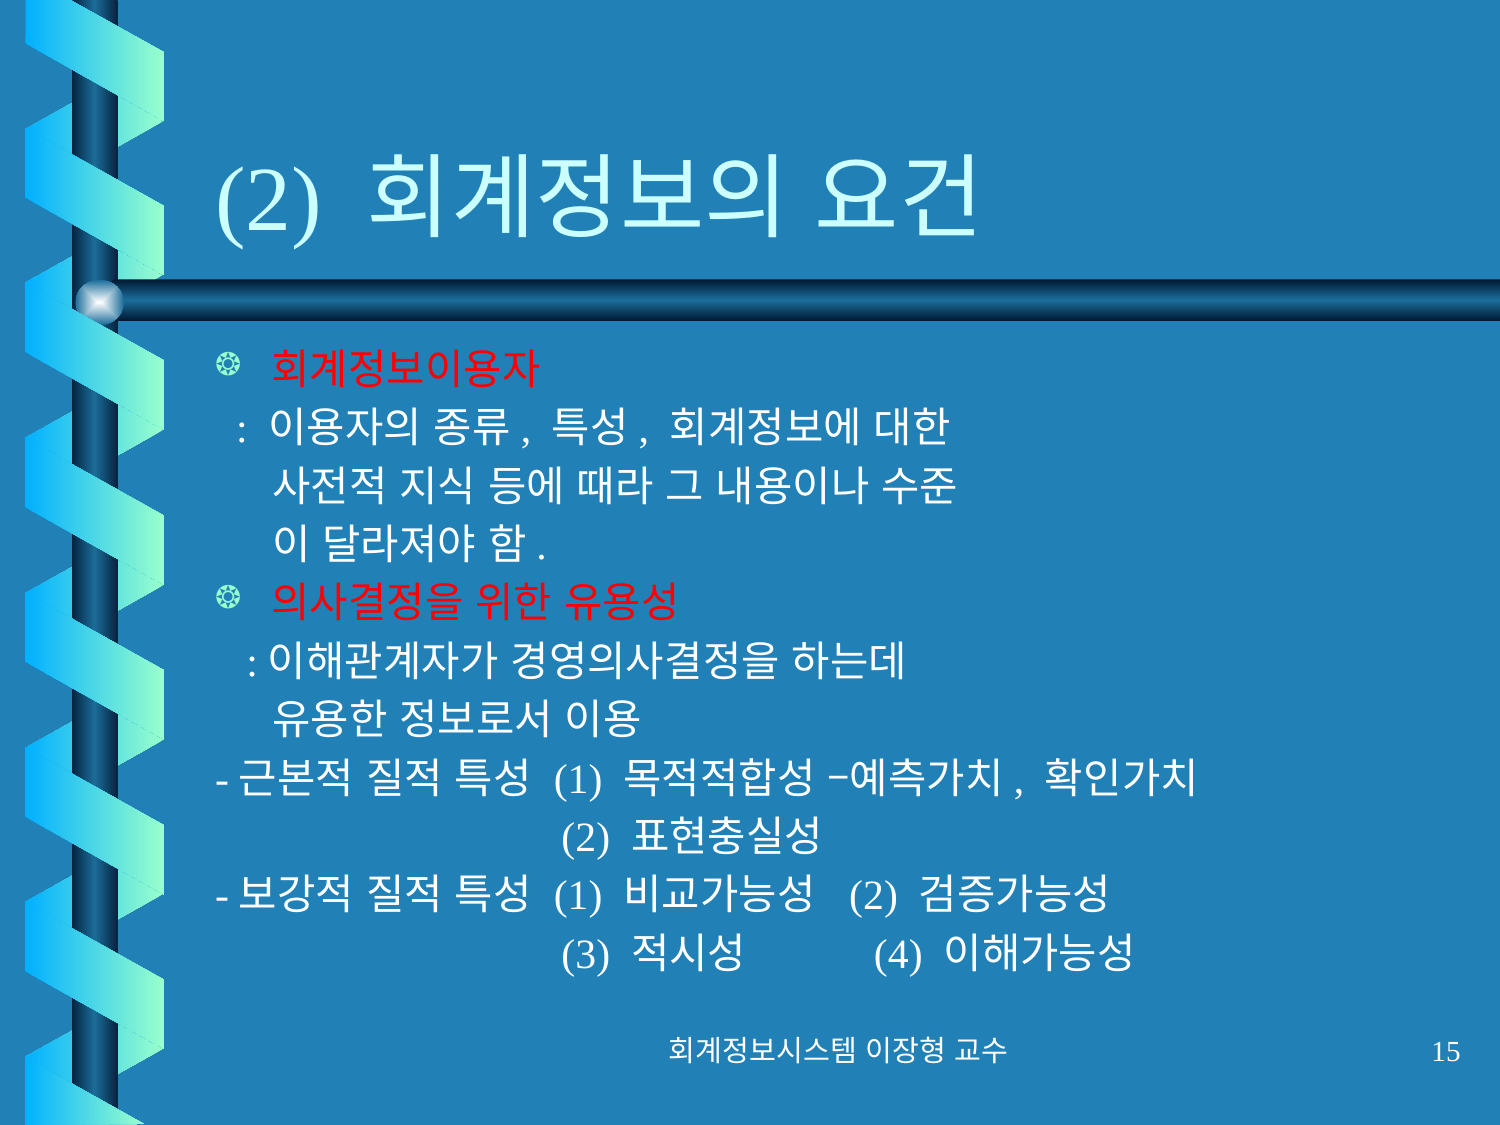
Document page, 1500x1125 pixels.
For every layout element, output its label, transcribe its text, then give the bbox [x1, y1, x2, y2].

title (2) 회계정보의 요건 [199, 68, 1476, 257]
slide_number 15 [1163, 1024, 1477, 1101]
footer 회계정보시스템 이장형 교수 [600, 1024, 1077, 1101]
list 회계정보이용자 : 이용자의 종류, 특성, 회계정보에 대한 사전적 지식 등에 때라 그 내용이나 수준 이 달라져야 함. 의사결정을 위한 유용성 :이해관계자가 경영의사결정을 하는데 유용한 정보로서 이용 -근본적 질적 특성 (1) 목적적합성 –예측가치, 확인가치 (2) 표현충실성 -보강적 질적 특성 (1) 비교가능성 (2) 검증가능성 (3) 적시성 (4) 이해가능성 [199, 335, 1476, 1011]
